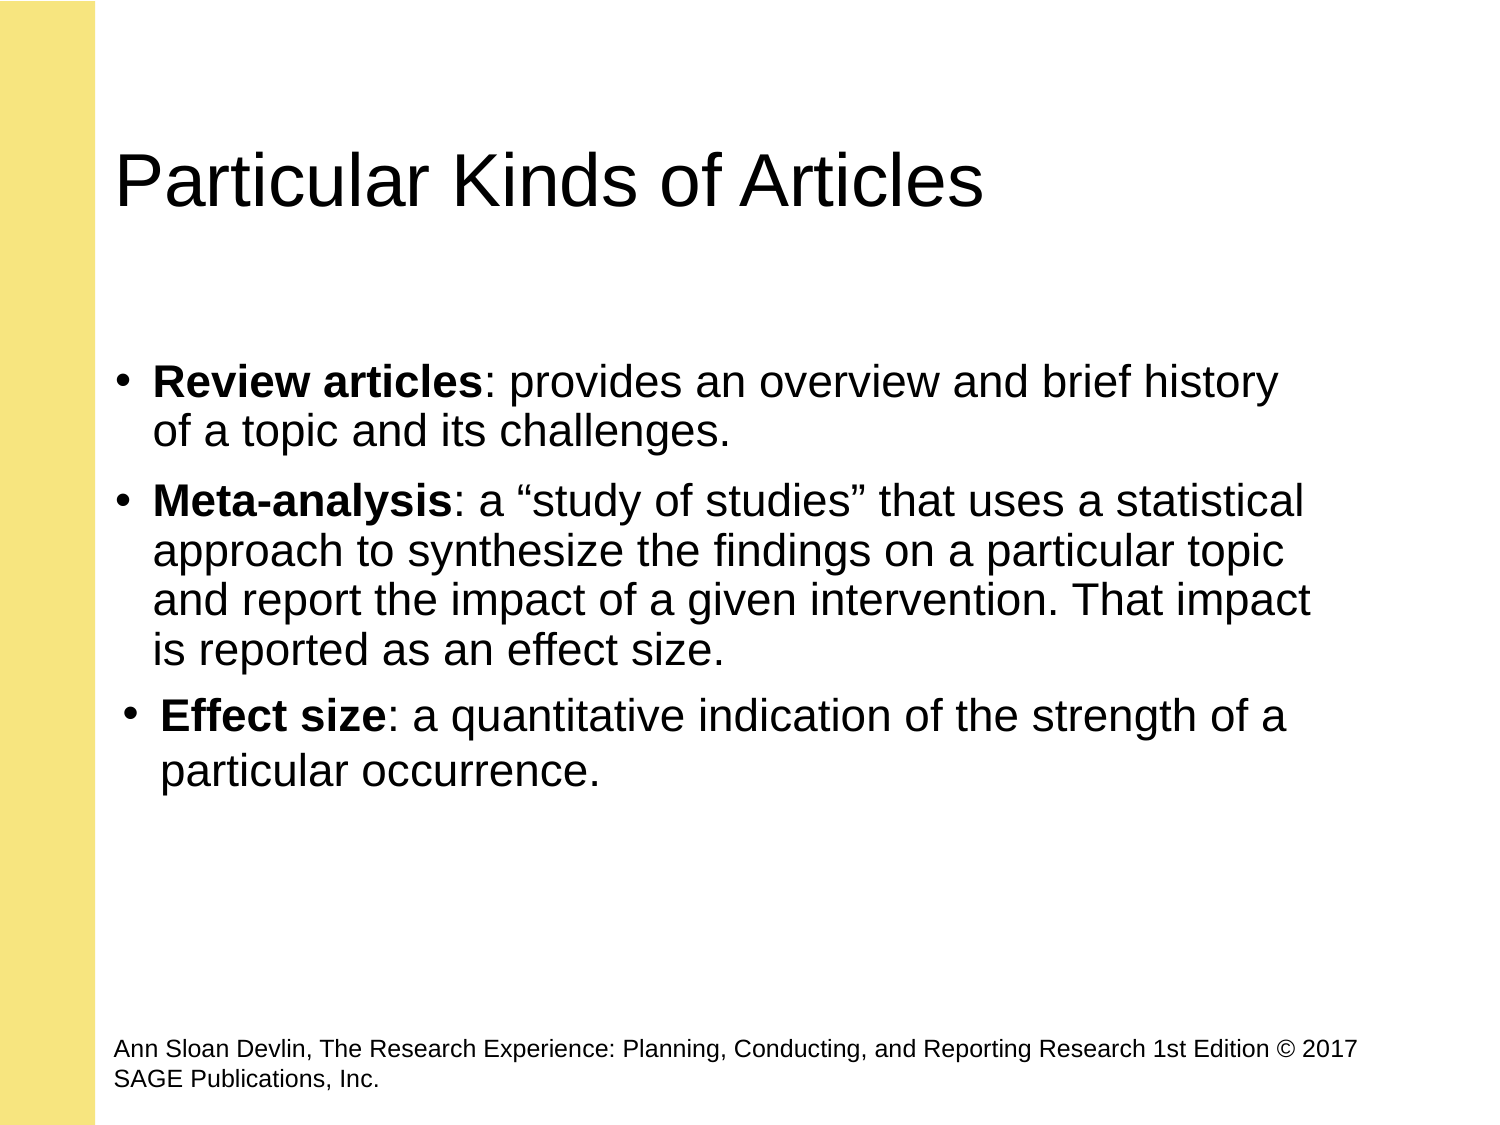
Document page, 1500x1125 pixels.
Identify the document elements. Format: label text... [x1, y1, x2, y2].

list Review articles: provides an overview and brief history of a topic and its challenges. Meta-analysis: a “study of studies” that uses a statistical approach to synthesize the findings on a particular topic and report the impact of a given intervention. That impact is reported as an effect size. Effect size: a quantitative indication of the strength of a particular occurrence. [100, 350, 1332, 841]
picture [0, 1, 96, 1125]
title Particular Kinds of Articles [99, 126, 1023, 238]
